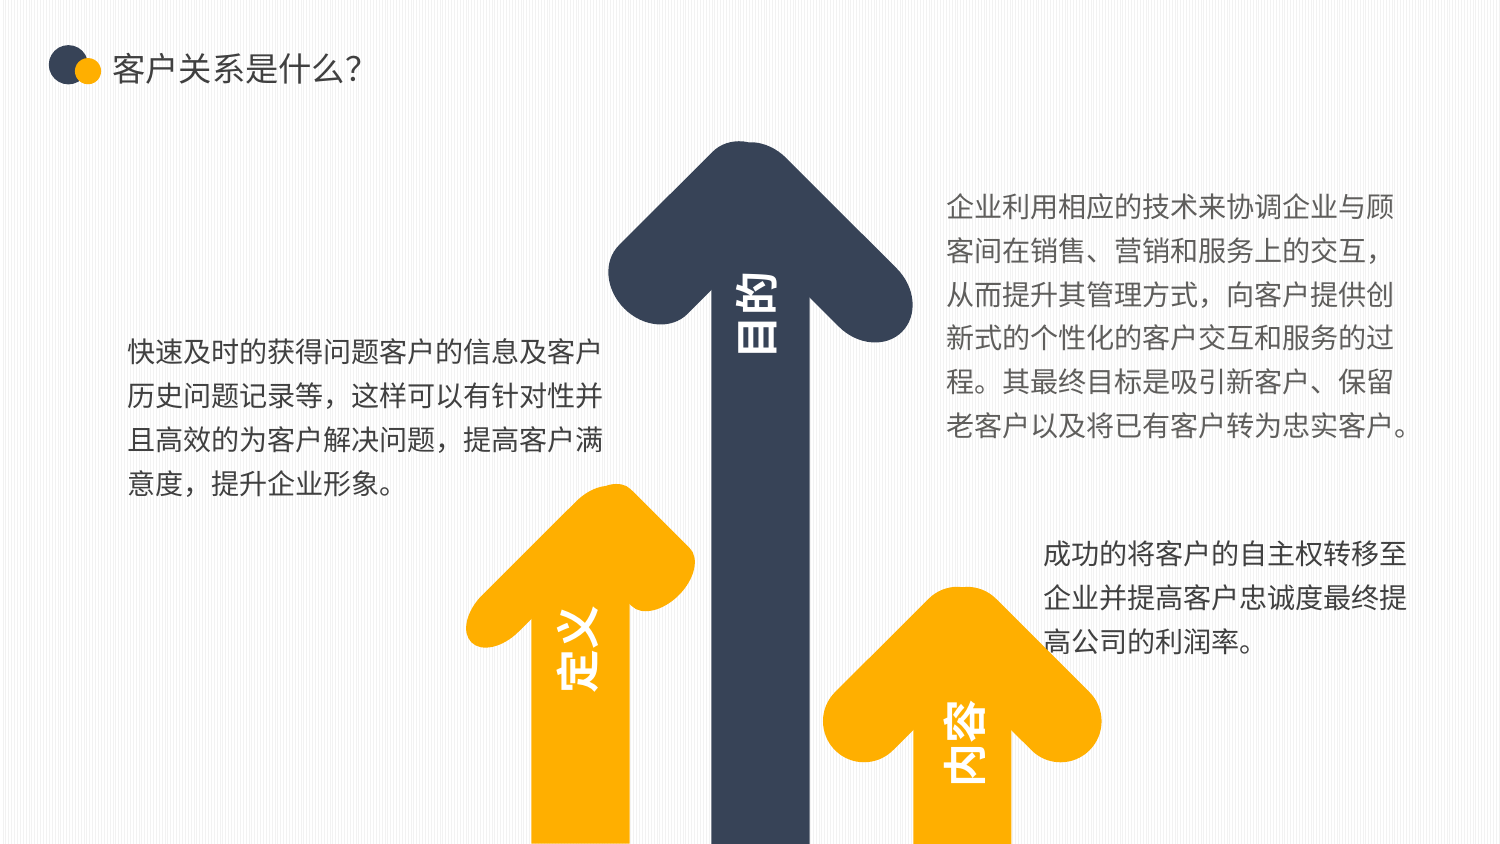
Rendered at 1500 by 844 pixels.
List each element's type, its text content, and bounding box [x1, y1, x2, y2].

text_box 快速及时的获得问题客户的信息及客户历史问题记录等，这样可以有针对性并且高效的为客户解决问题，提高客户满意度，提升企业形象。 [112, 317, 622, 508]
text_box 成功的将客户的自主权转移至企业并提高客户忠诚度最终提高公司的利润率。 [1029, 519, 1450, 666]
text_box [649, 157, 872, 844]
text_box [851, 610, 1073, 844]
text_box 企业利用相应的技术来协调企业与顾客间在销售、营销和服务上的交互，从而提升其管理方式，向客户提供创新式的个性化的客户交互和服务的过程。其最终目标是吸引新客户、保留老客户以及将已有客户转为忠实客户。 [931, 171, 1433, 450]
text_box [469, 525, 649, 844]
